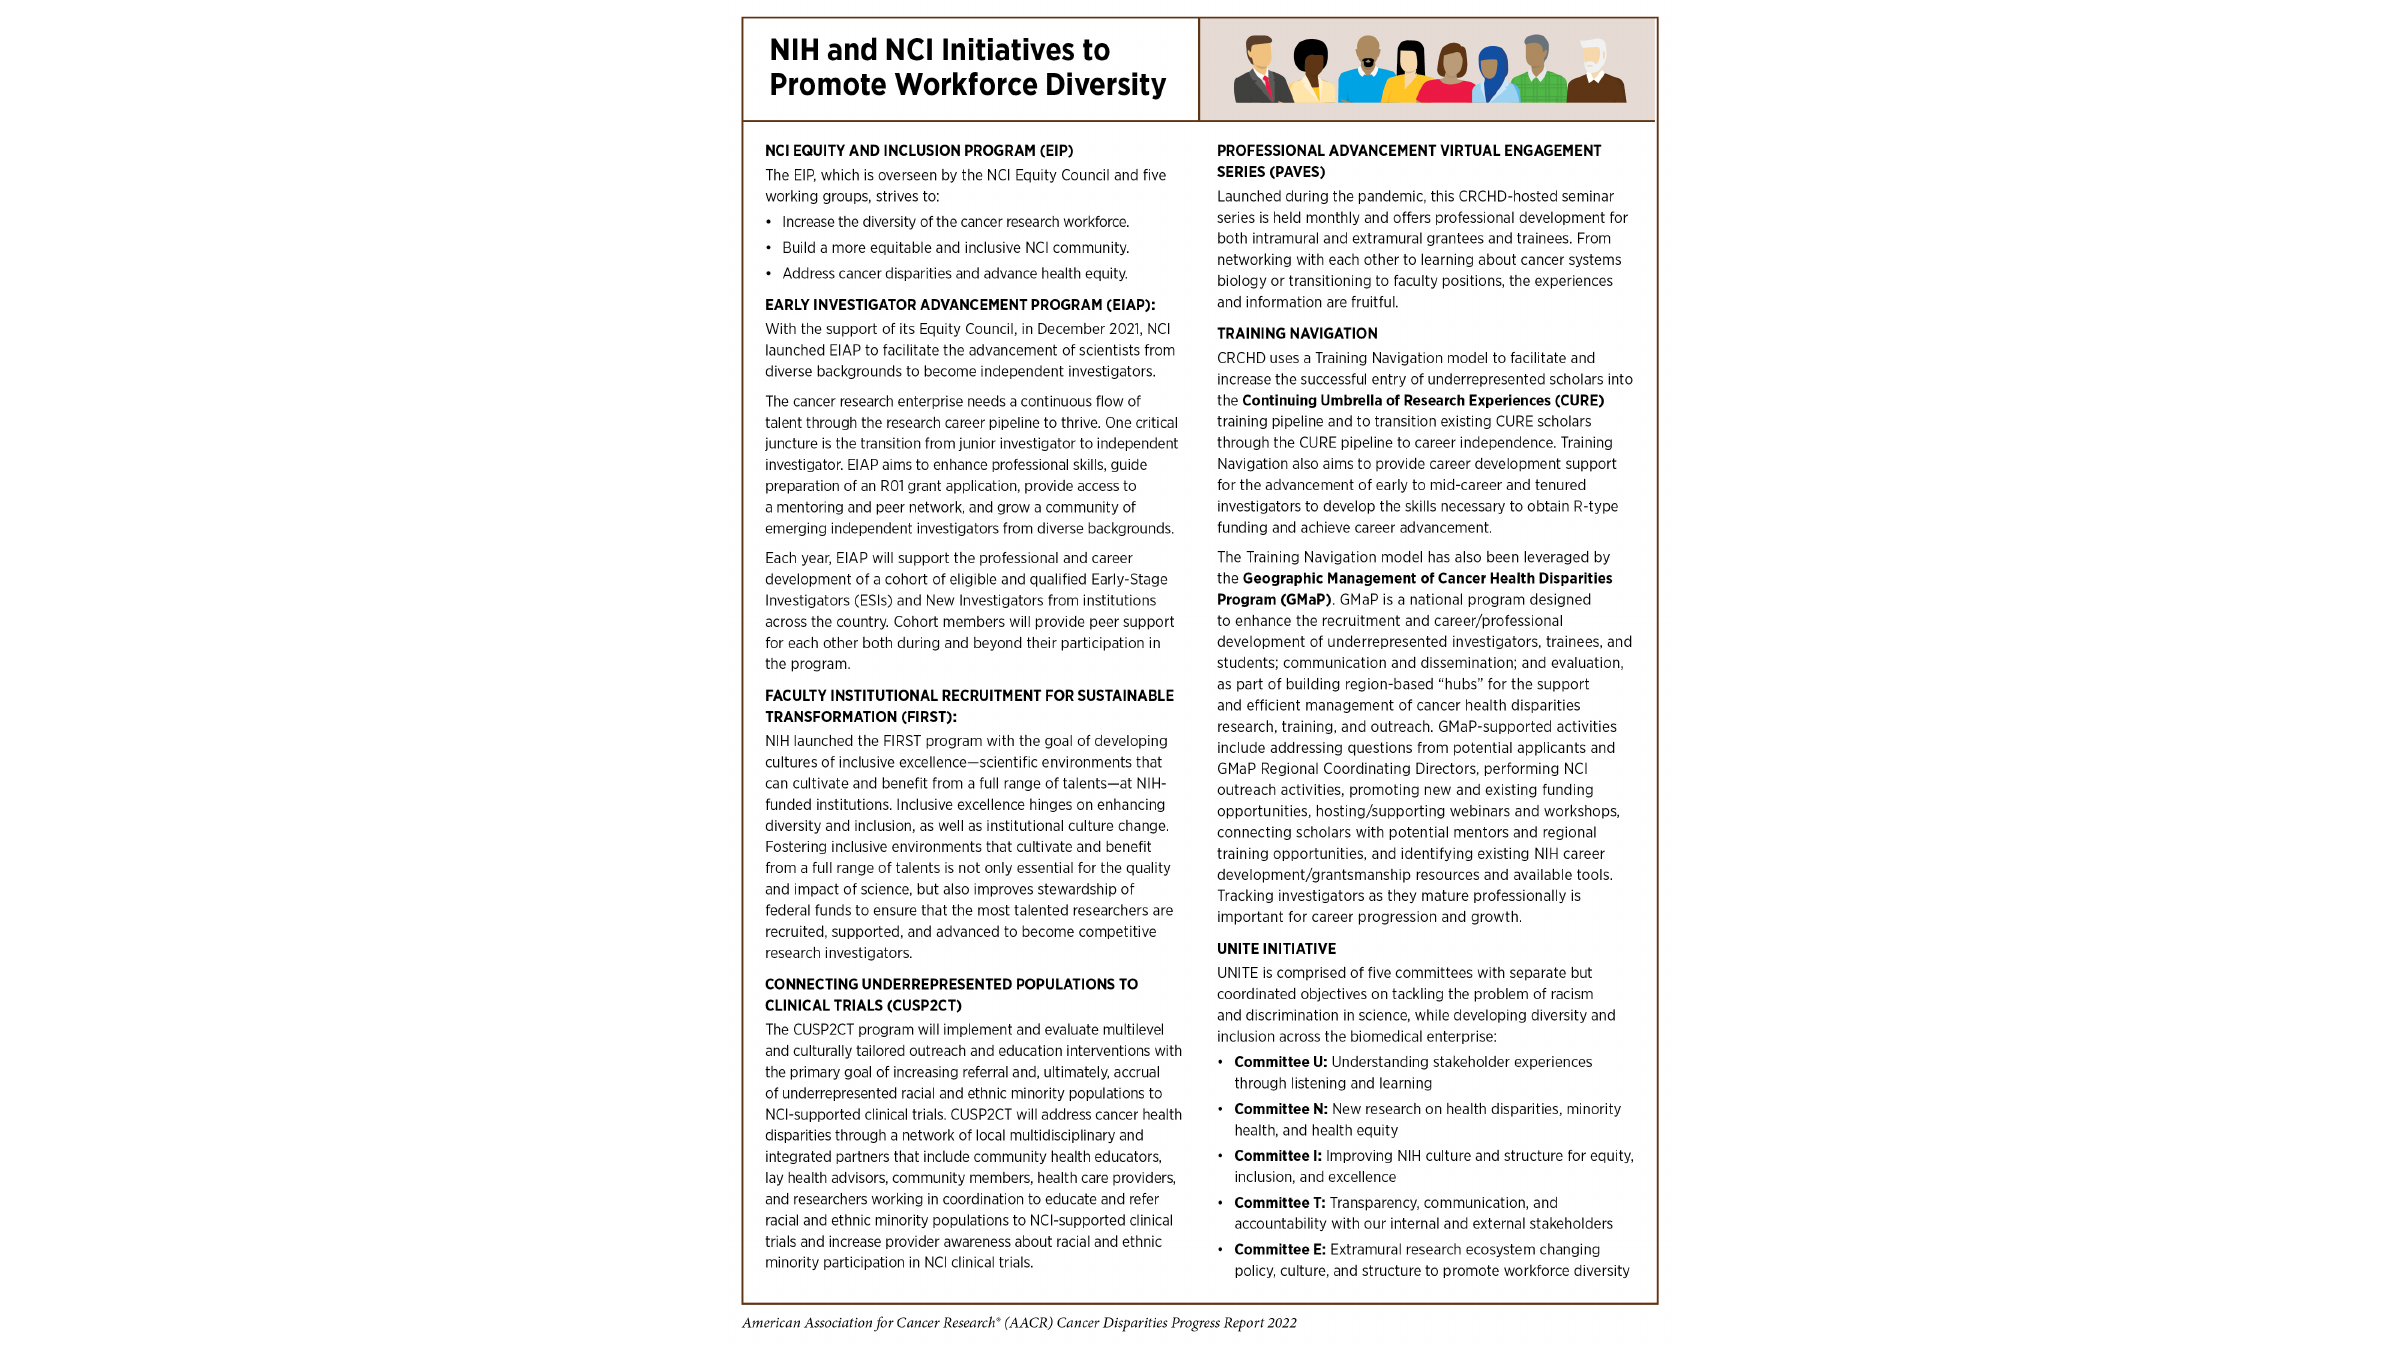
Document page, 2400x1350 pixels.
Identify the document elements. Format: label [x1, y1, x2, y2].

picture [723, 0, 1676, 1350]
